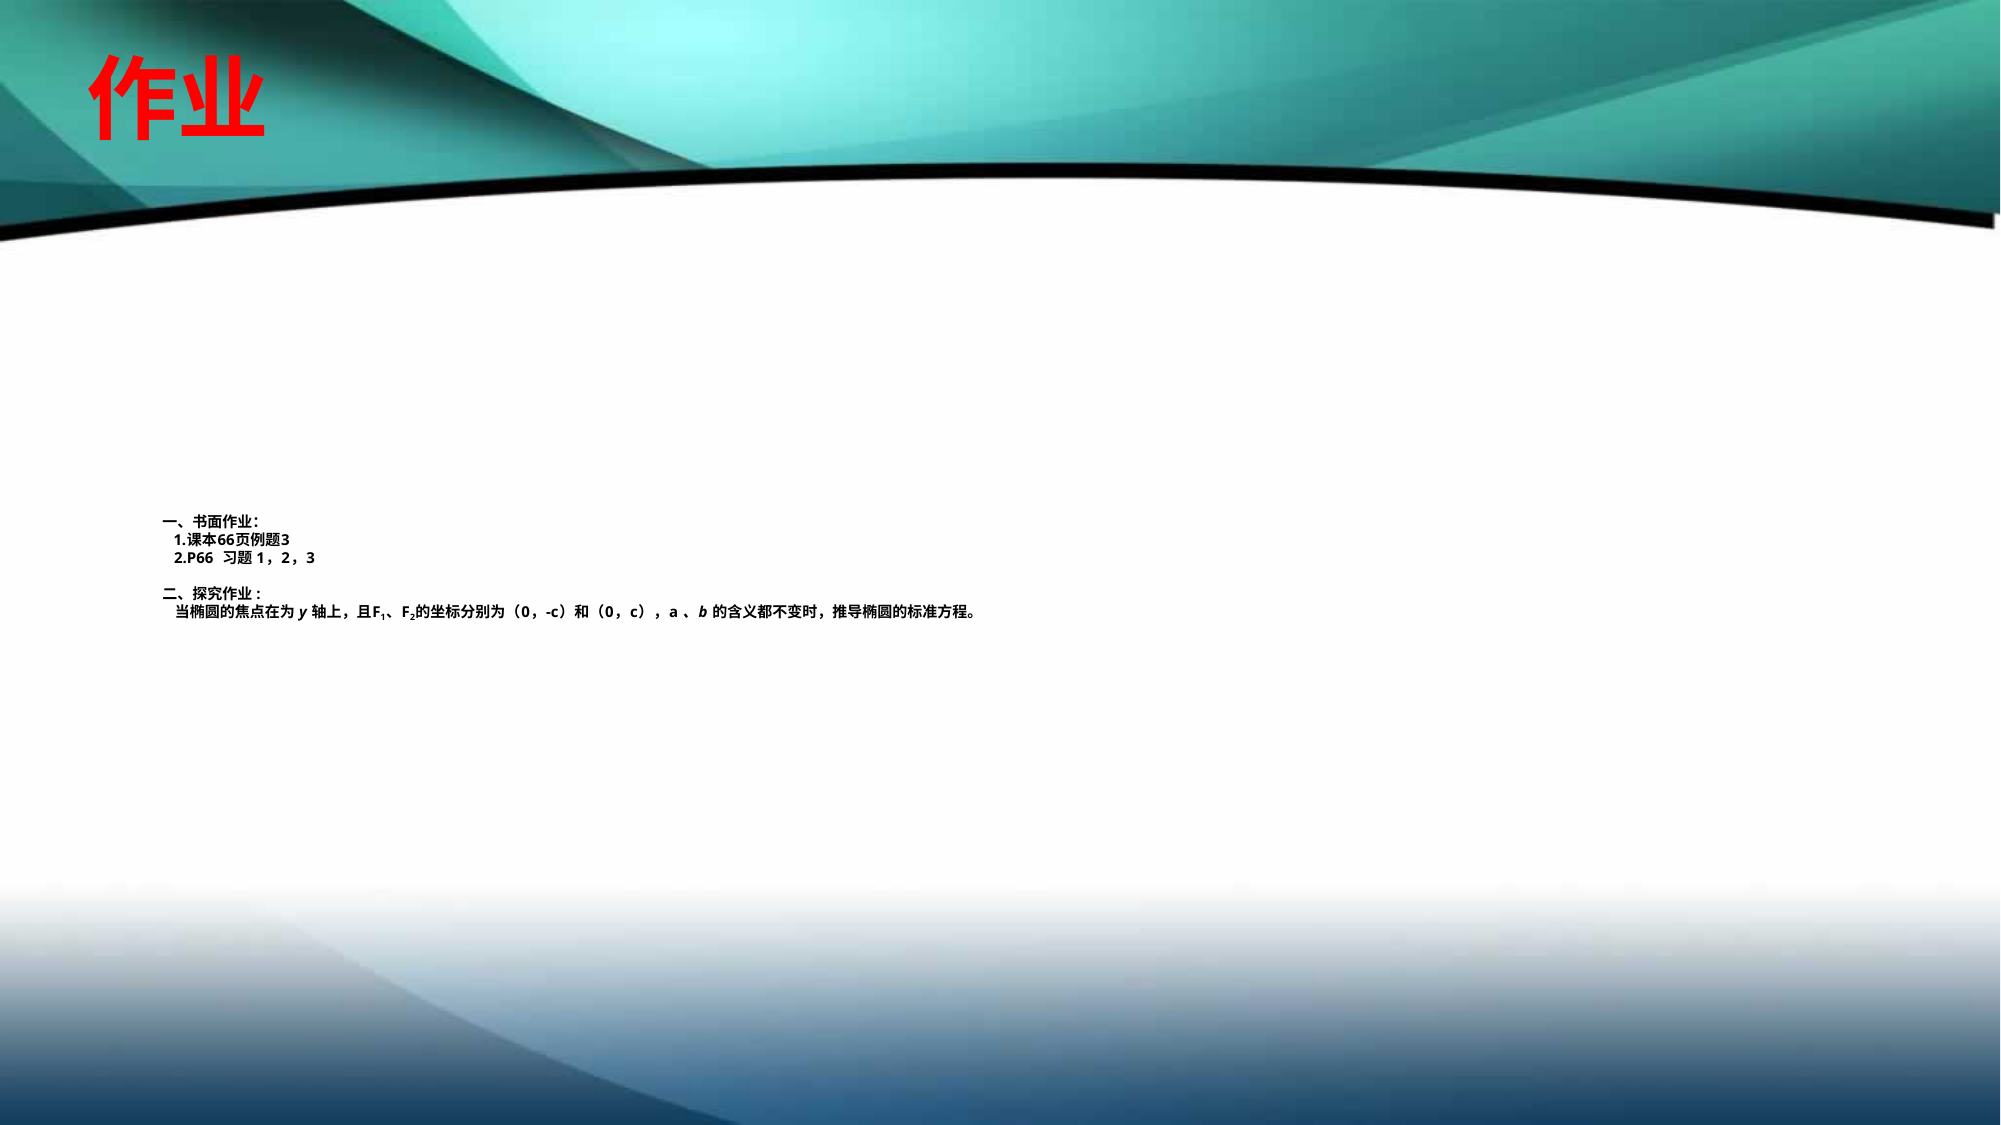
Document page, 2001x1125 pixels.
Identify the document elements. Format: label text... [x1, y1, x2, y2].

text_box 作业 [71, 33, 367, 158]
picture [0, 0, 2001, 1125]
title 一、书面作业： 1.课本66页例题3 2.P66 习题 1，2，3 二、探究作业 : 当椭圆的焦点在为 y 轴上，且F1、F2的坐标分别为（0，-c）和（0，c），a 、b 的含义都不变时，推导椭圆的标准方程。 [147, 471, 1815, 654]
